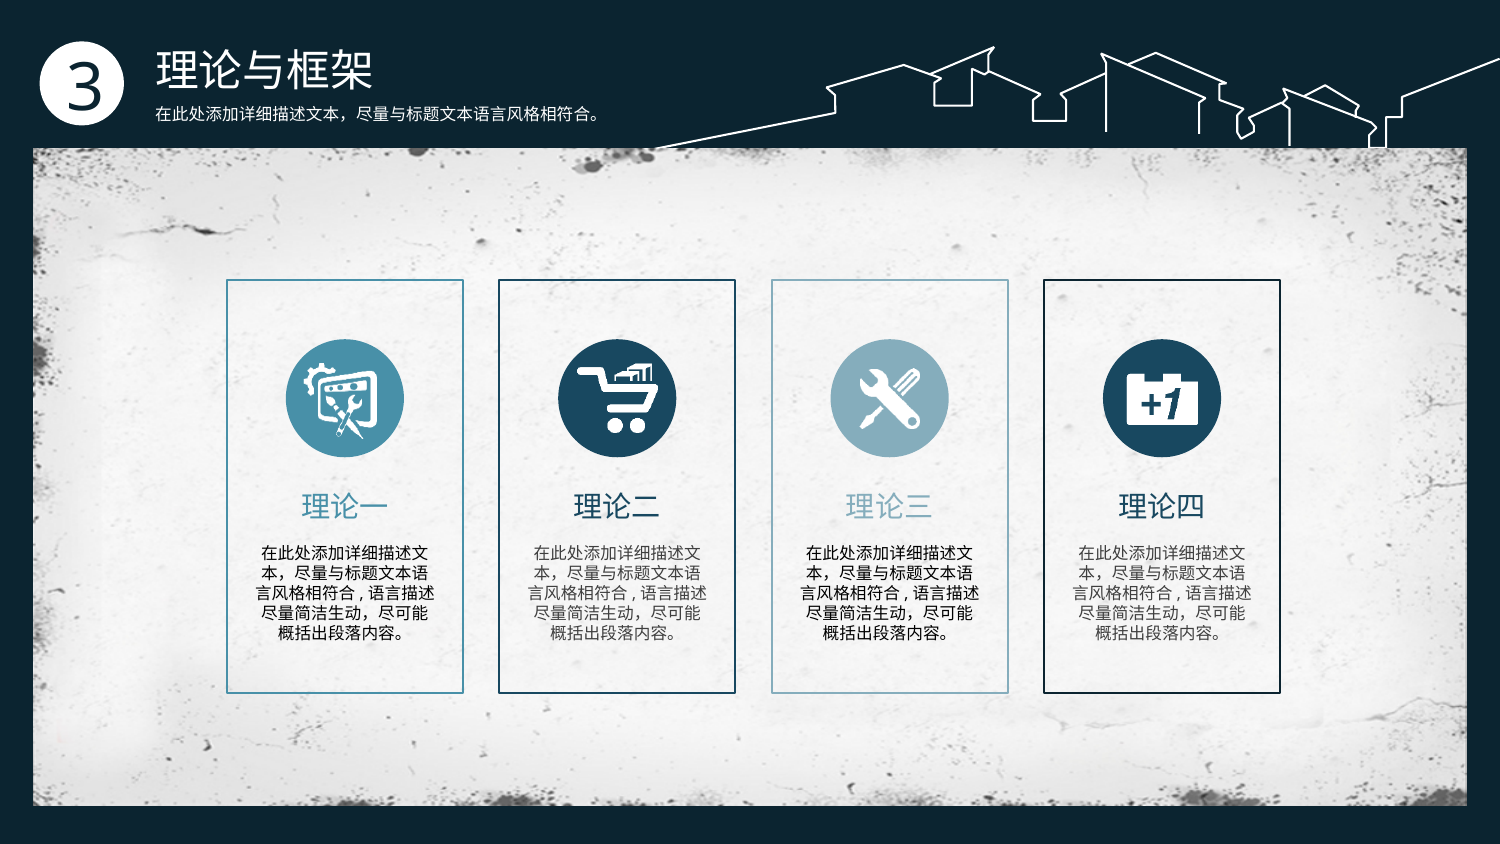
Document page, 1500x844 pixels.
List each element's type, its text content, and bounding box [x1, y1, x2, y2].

picture [33, 148, 1467, 806]
text_box [17, 7, 1483, 149]
text_box 3 [39, 41, 124, 126]
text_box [771, 279, 1008, 694]
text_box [140, 35, 637, 132]
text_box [1043, 279, 1281, 694]
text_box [498, 279, 736, 694]
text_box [226, 279, 464, 694]
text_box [554, 46, 1500, 169]
